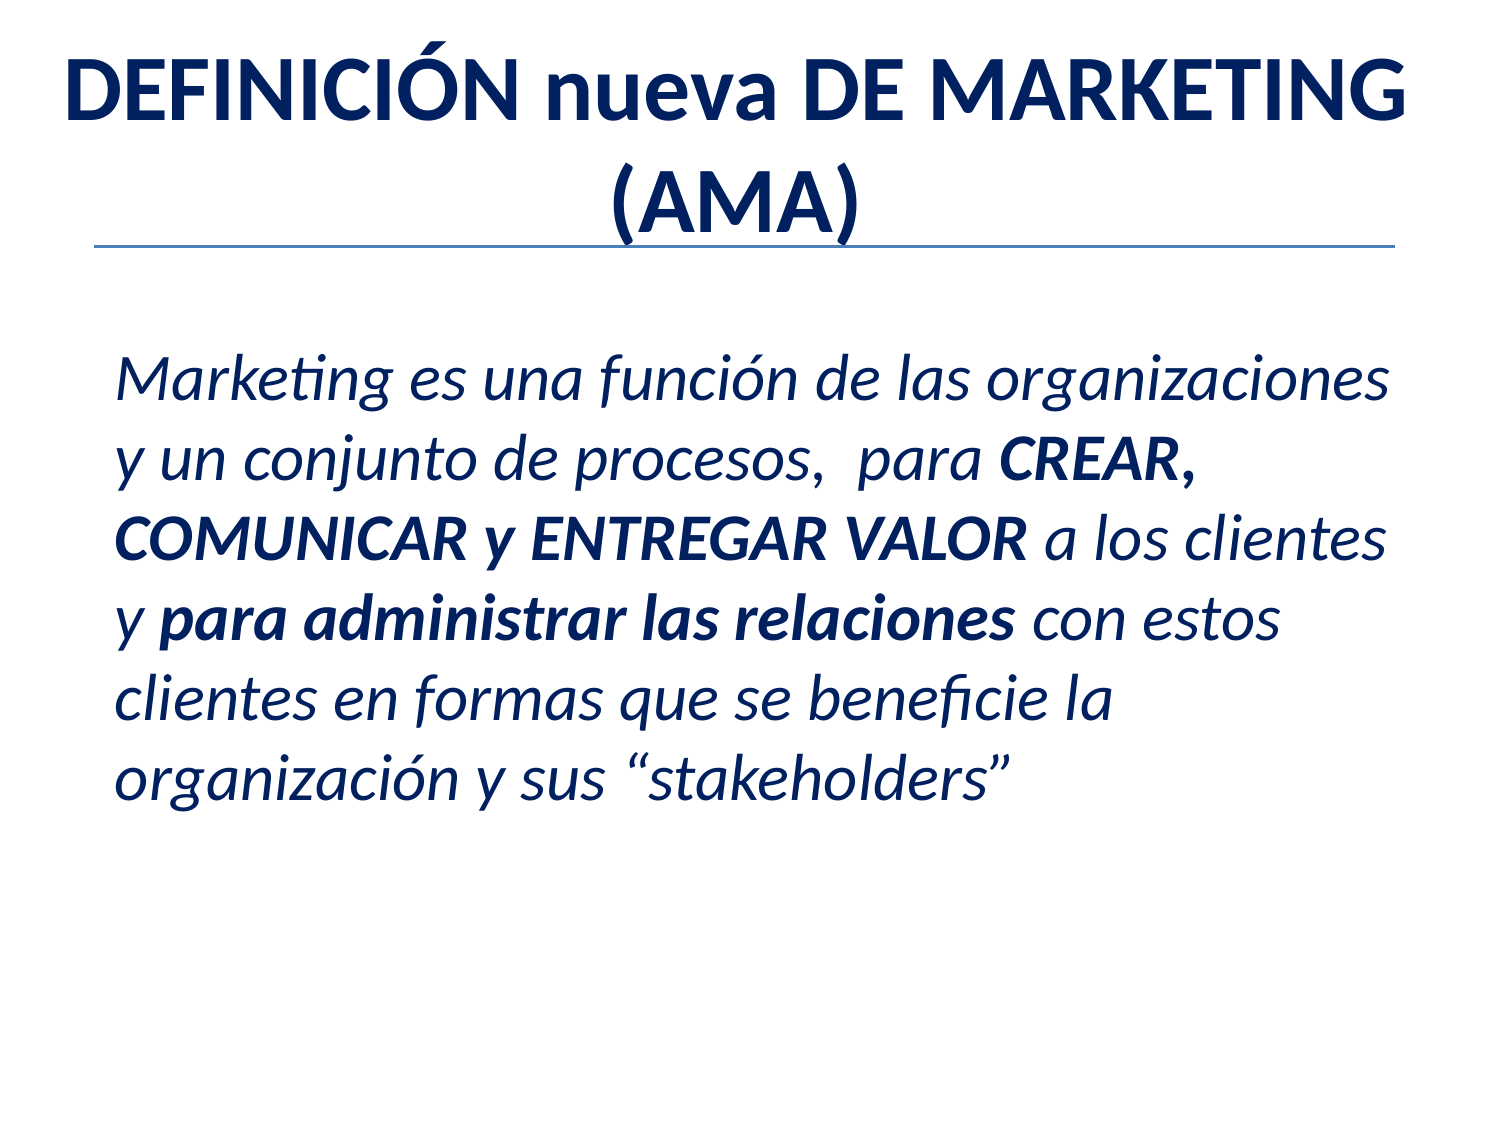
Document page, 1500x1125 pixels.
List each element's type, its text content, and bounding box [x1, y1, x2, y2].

text_box Marketing es una función de las organizaciones y un conjunto de procesos, para CREAR, COMUNICAR y ENTREGAR VALOR a los clientes y para administrar las relaciones con estos clientes en formas que se beneficie la organización y sus “stakeholders” [100, 326, 1436, 949]
title DEFINICIÓN nueva DE MARKETING (AMA) [46, 45, 1425, 233]
